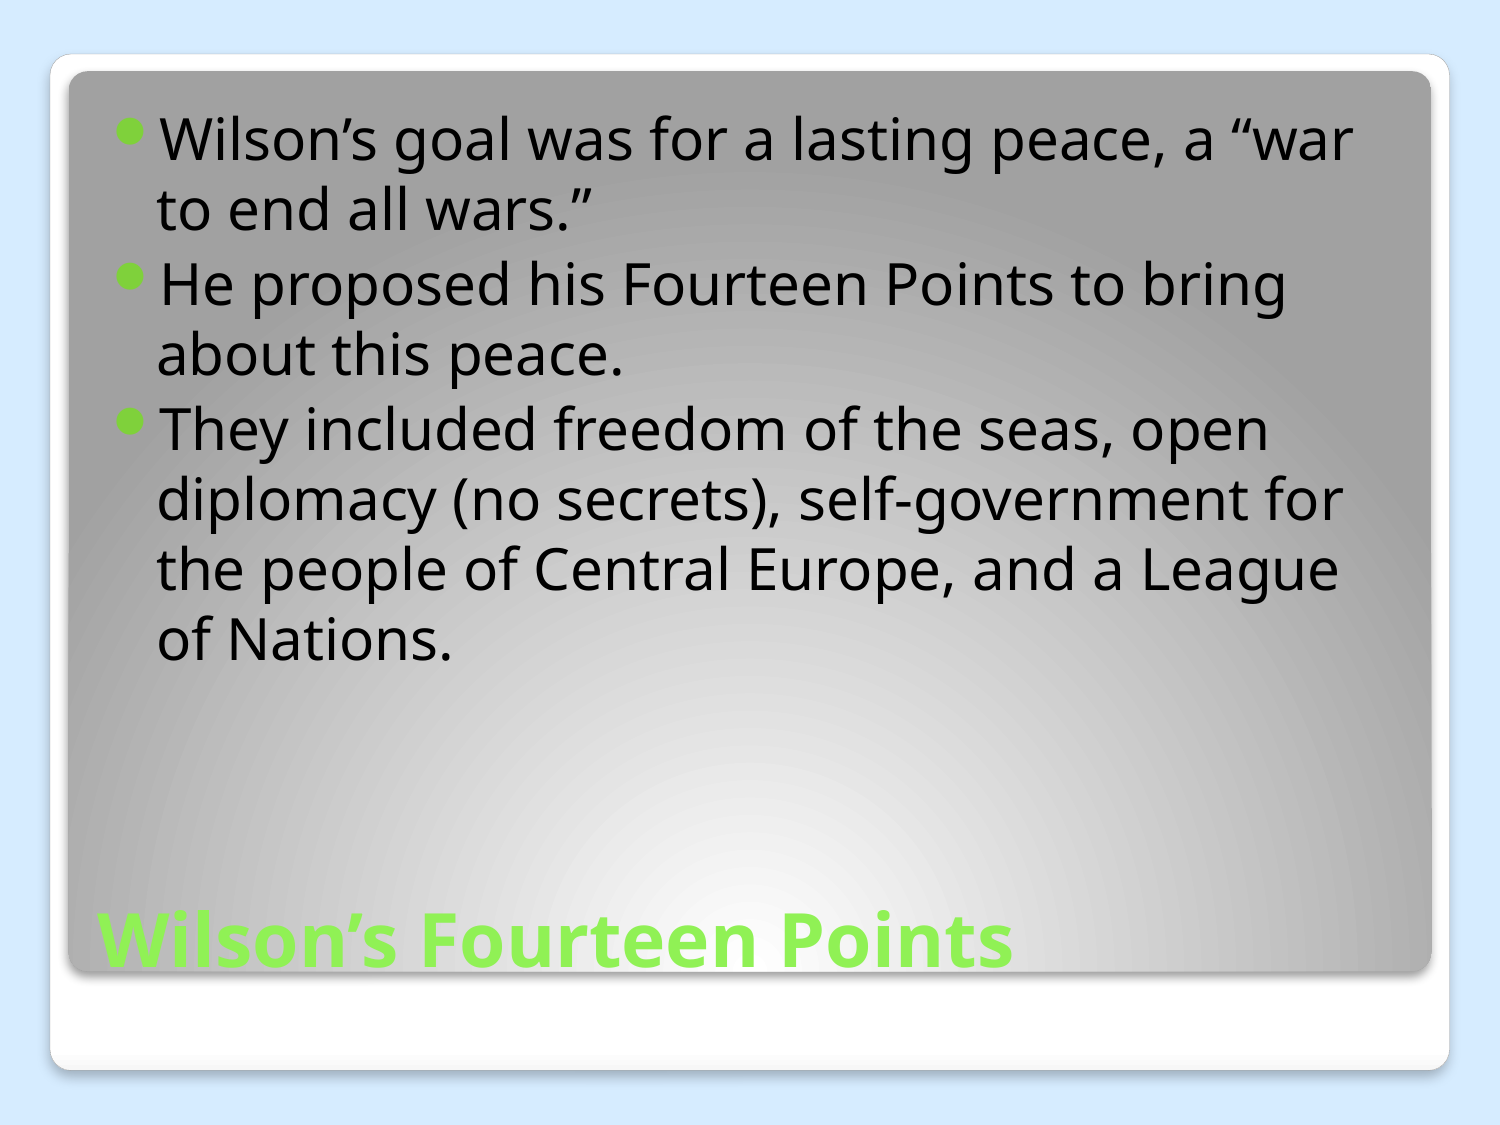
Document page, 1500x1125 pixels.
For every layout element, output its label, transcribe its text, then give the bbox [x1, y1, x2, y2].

list Wilson’s goal was for a lasting peace, a “war to end all wars.” He proposed his Fourteen Points to bring about this peace. They included freedom of the seas, open diplomacy (no secrets), self-government for the people of Central Europe, and a League of Nations. [82, 86, 1425, 774]
title Wilson’s Fourteen Points [82, 817, 1425, 990]
